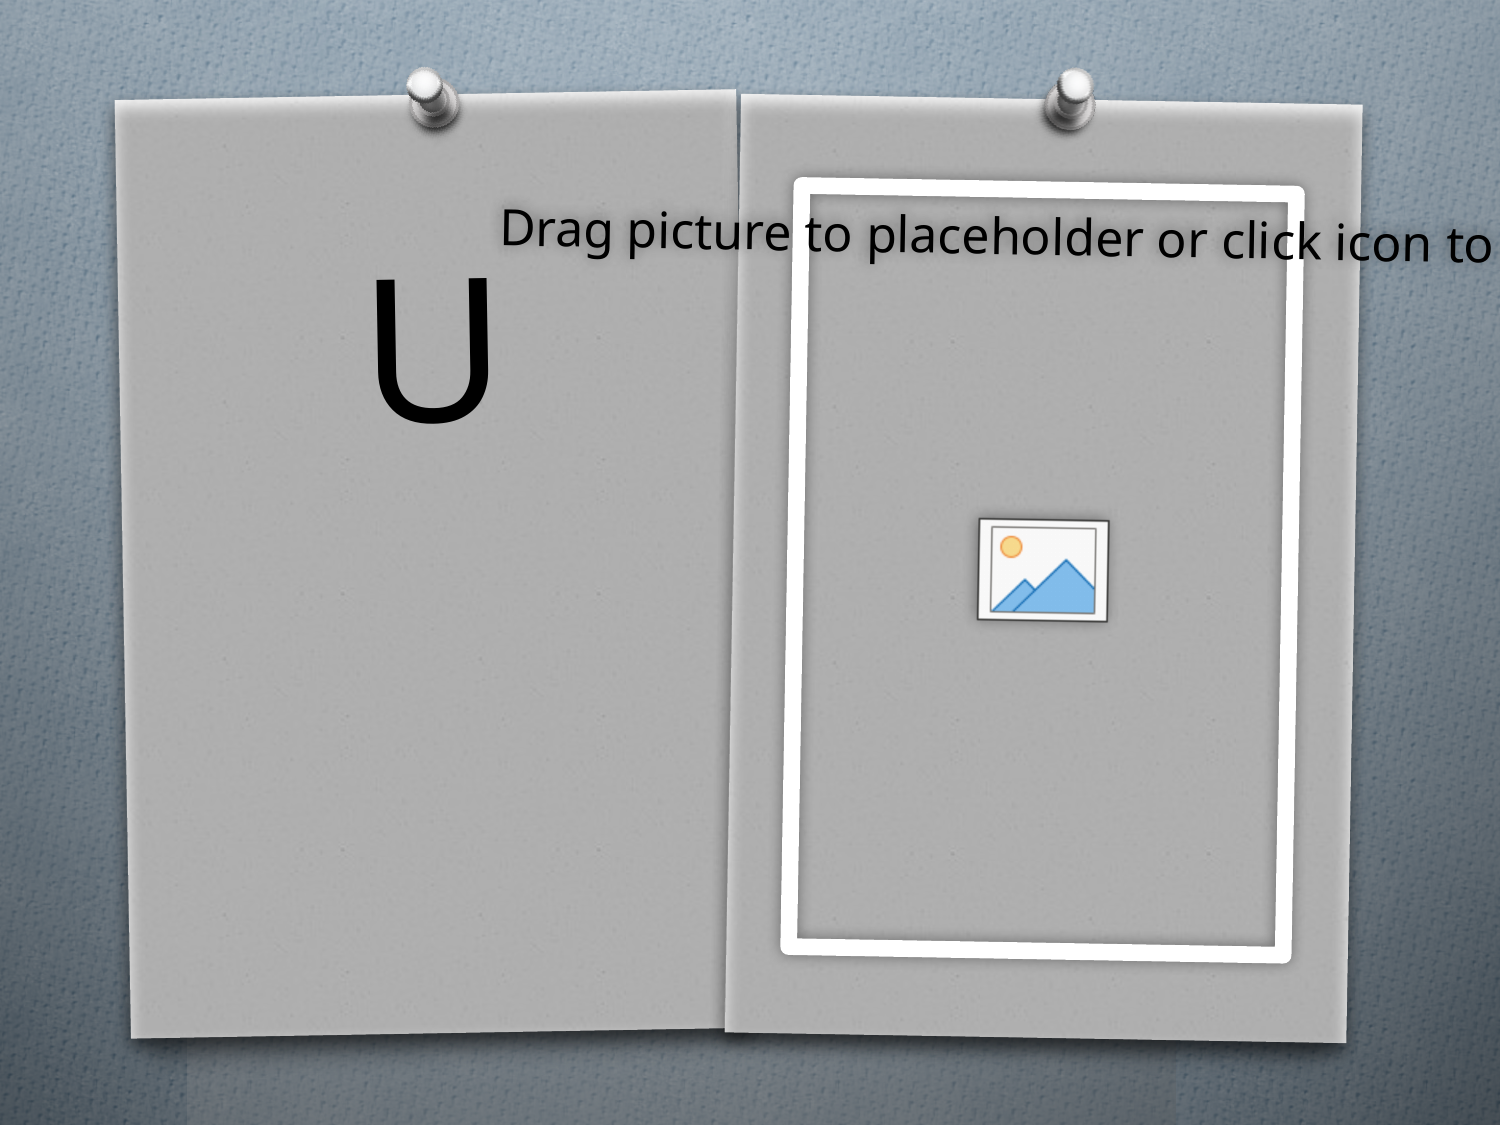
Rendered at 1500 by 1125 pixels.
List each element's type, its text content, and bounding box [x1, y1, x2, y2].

picture [803, 197, 1282, 943]
picture [1016, 41, 1138, 162]
picture [375, 33, 497, 157]
title U [179, 222, 687, 475]
